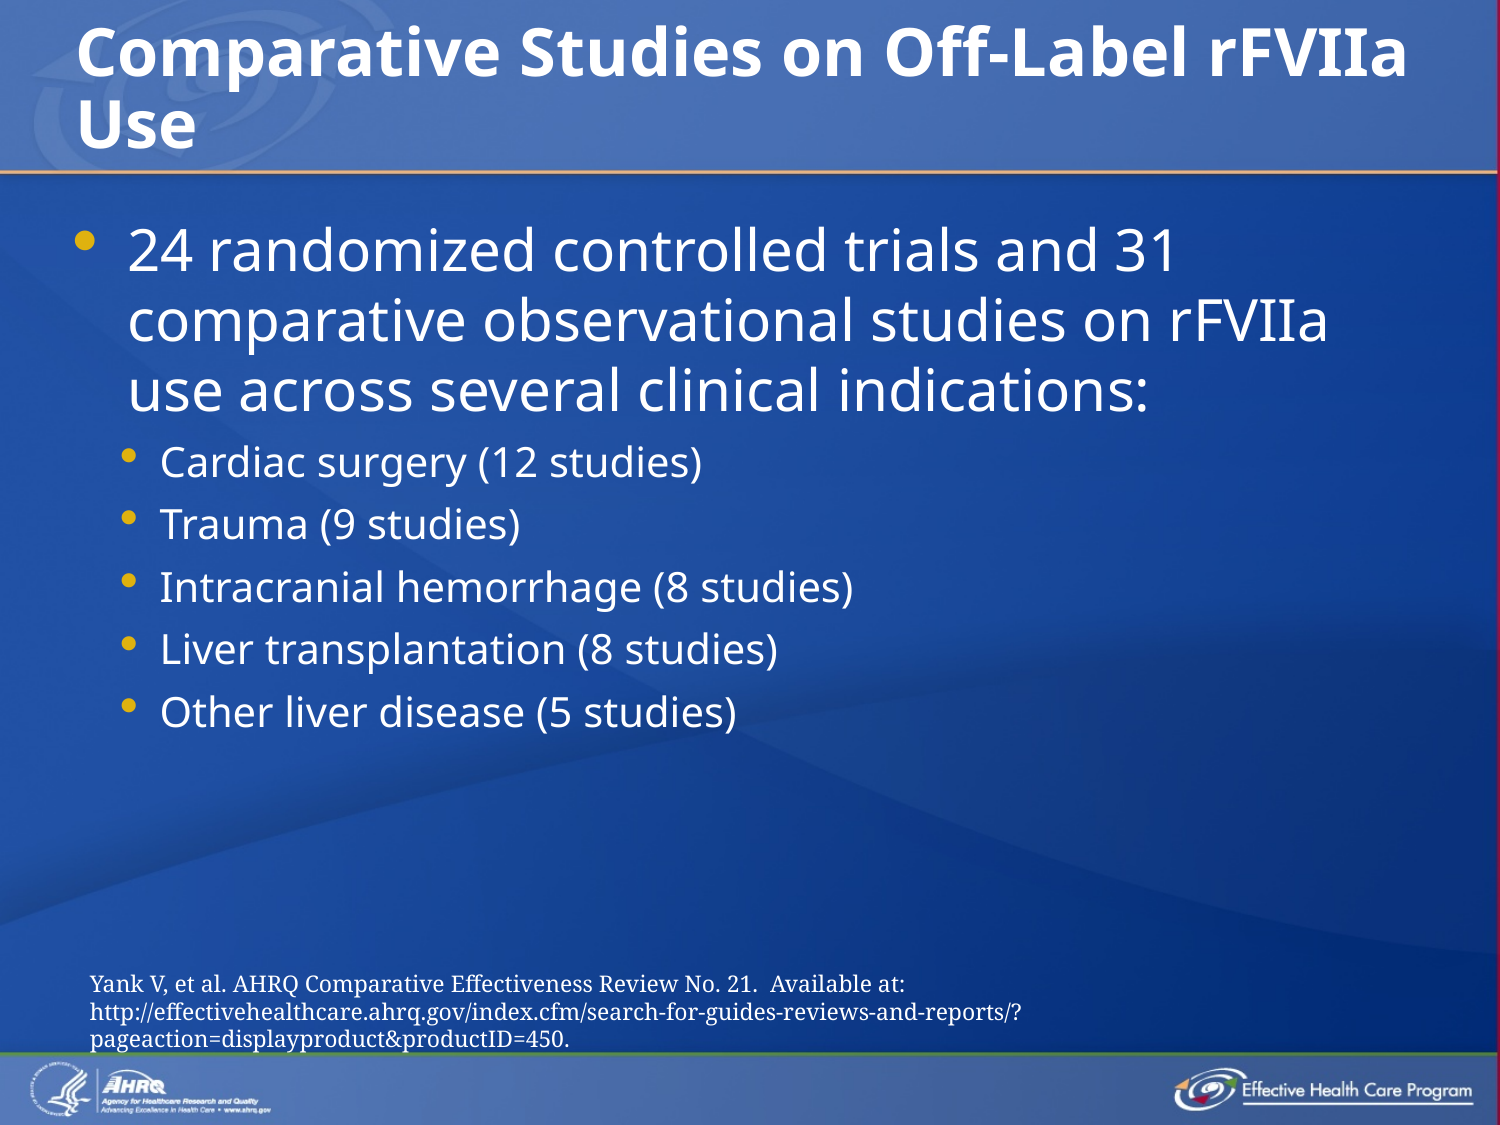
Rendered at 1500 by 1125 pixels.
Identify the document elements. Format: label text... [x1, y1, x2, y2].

picture [0, 0, 1500, 1125]
list 24 randomized controlled trials and 31 comparative observational studies on rFVIIa use across several clinical indications: Cardiac surgery (12 studies) Trauma (9 studies) Intracranial hemorrhage (8 studies) Liver transplantation (8 studies) Other liver disease (5 studies) [75, 213, 1425, 962]
text_box Yank V, et al. AHRQ Comparative Effectiveness Review No. 21. Available at: http://effectivehealthcare.ahrq.gov/index.cfm/search-for-guides-reviews-and-reports/?pageaction=displayproduct&productID=450. [74, 962, 1438, 1060]
title Comparative Studies on Off-Label rFVIIa Use [74, 21, 1426, 163]
